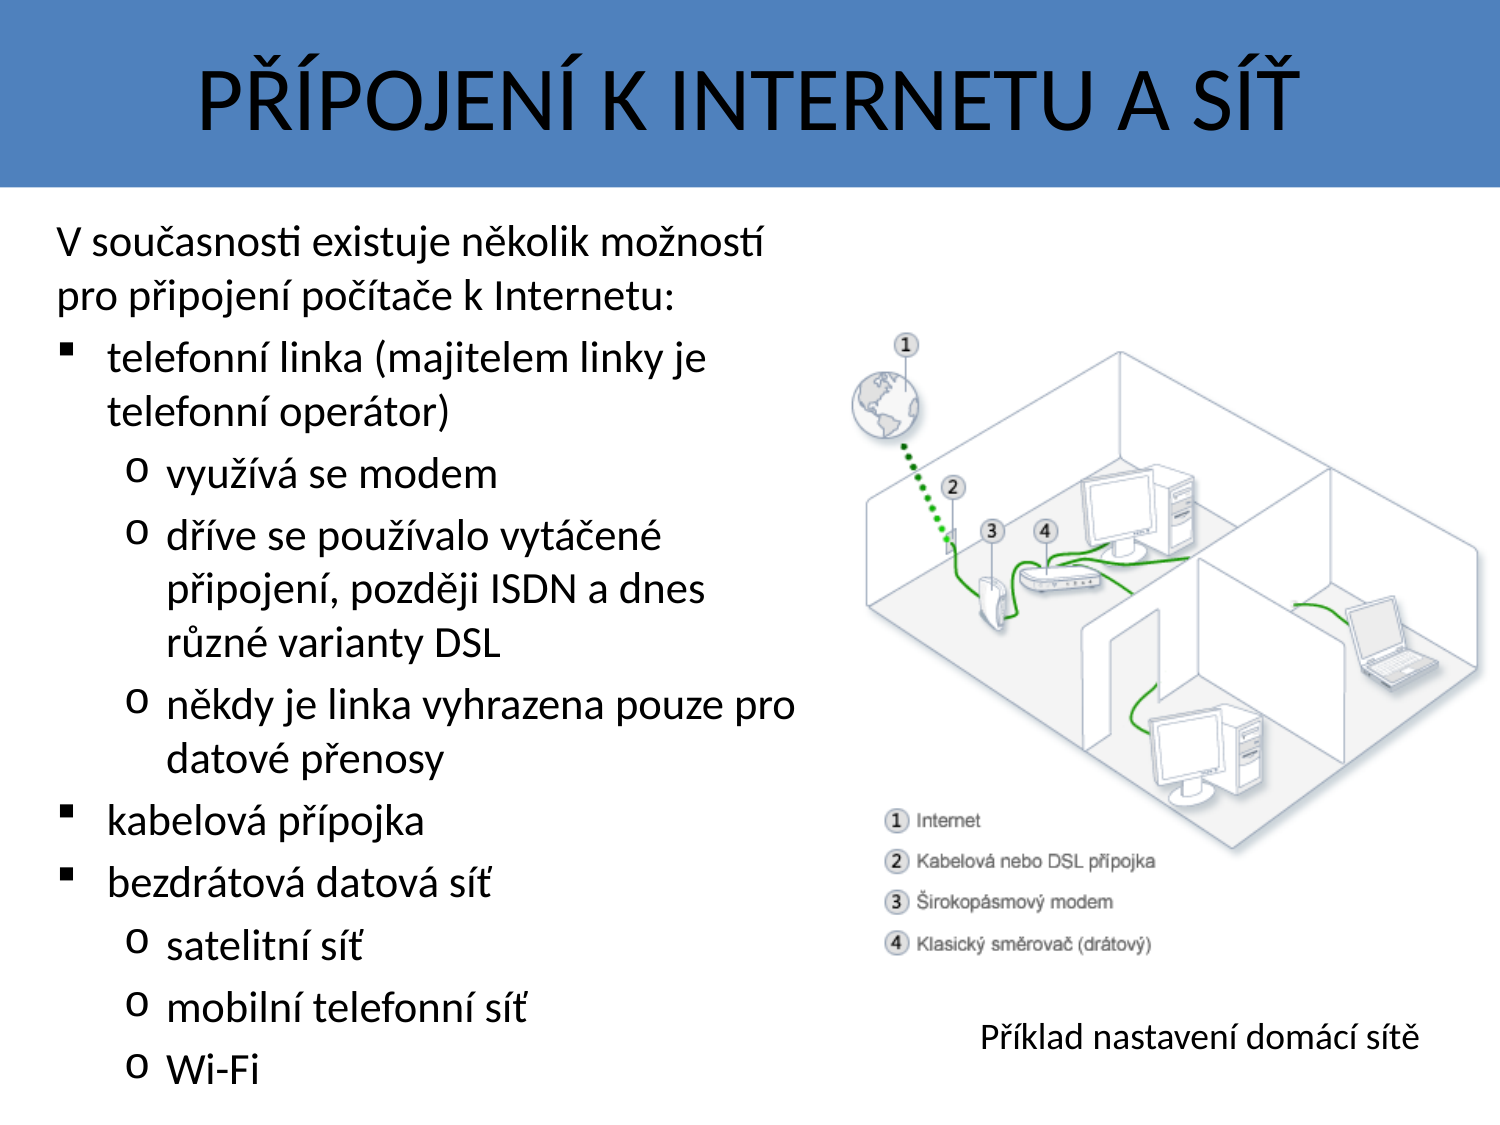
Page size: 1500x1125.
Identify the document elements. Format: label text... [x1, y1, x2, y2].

text_box Příklad nastavení domácí sítě [965, 1004, 1436, 1065]
list V současnosti existuje několik možností pro připojení počítače k Internetu: telefonní linka (majitelem linky je telefonní operátor) využívá se modem dříve se používalo vytáčené připojení, později ISDN a dnes různé varianty DSL někdy je linka vyhrazena pouze pro datové přenosy kabelová přípojka bezdrátová datová síť satelitní síť mobilní telefonní síť Wi-Fi [41, 204, 815, 1122]
title PŘÍPOJENÍ K INTERNETU A SÍŤ [0, 0, 1500, 188]
picture [841, 314, 1500, 987]
